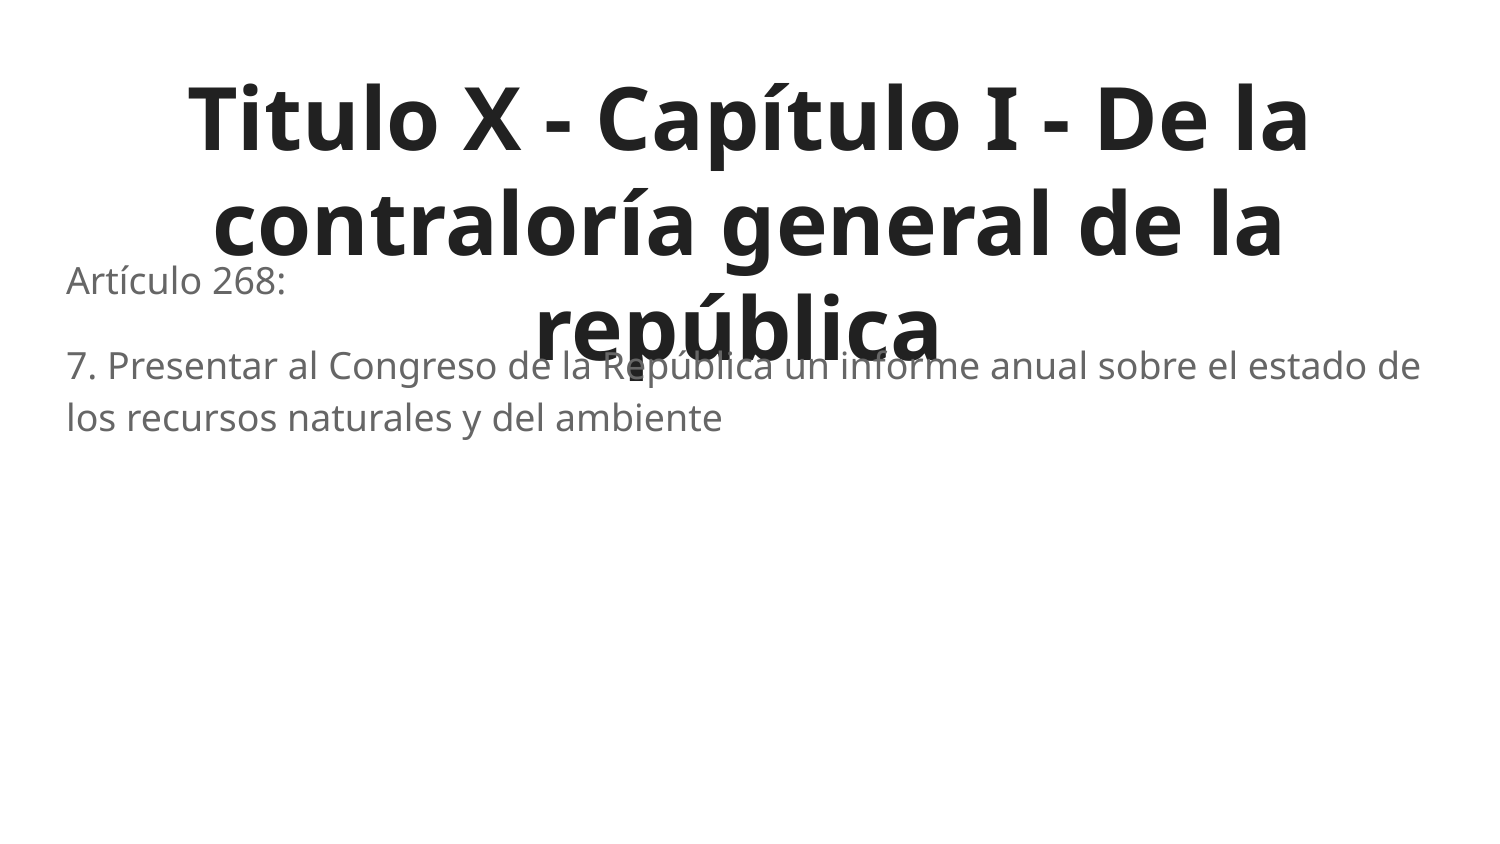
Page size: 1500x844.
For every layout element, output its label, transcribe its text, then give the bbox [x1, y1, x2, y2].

list Artículo 268: 7. Presentar al Congreso de la República un informe anual sobre el estado de los recursos naturales y del ambiente [51, 235, 1449, 796]
title Titulo X - Capítulo I - De la contraloría general de la república [51, 48, 1449, 180]
